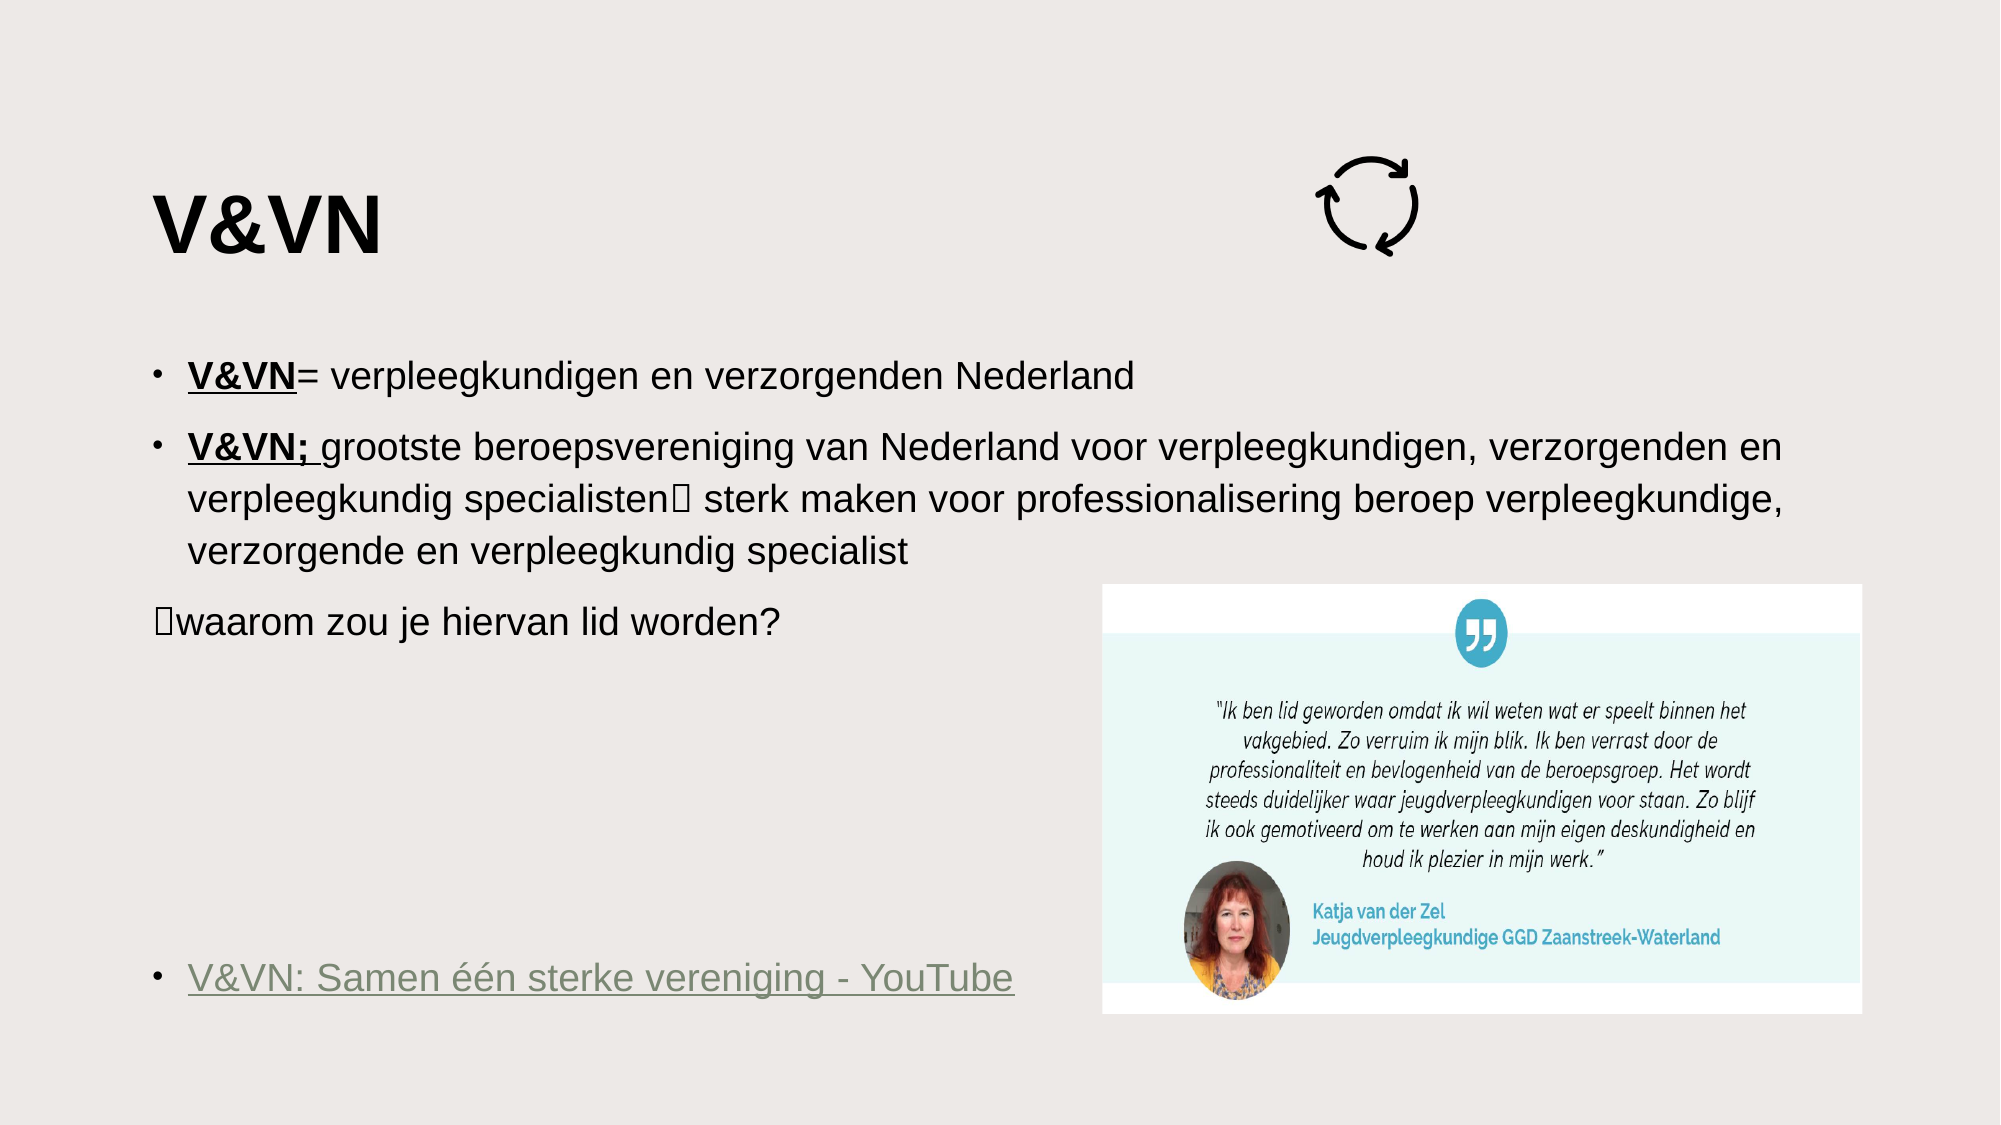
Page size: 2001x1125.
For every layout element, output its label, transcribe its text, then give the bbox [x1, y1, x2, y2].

list V&VN= verpleegkundigen en verzorgenden Nederland V&VN; grootste beroepsvereniging van Nederland voor verpleegkundigen, verzorgenden en verpleegkundig specialisten sterk maken voor professionalisering beroep verpleegkundige, verzorgende en verpleegkundig specialist waarom zou je hiervan lid worden? V&VN: Samen één sterke vereniging - YouTube [137, 338, 1863, 1014]
picture [1102, 584, 1863, 1014]
picture [1293, 129, 1444, 280]
title V&VN [137, 95, 1863, 280]
